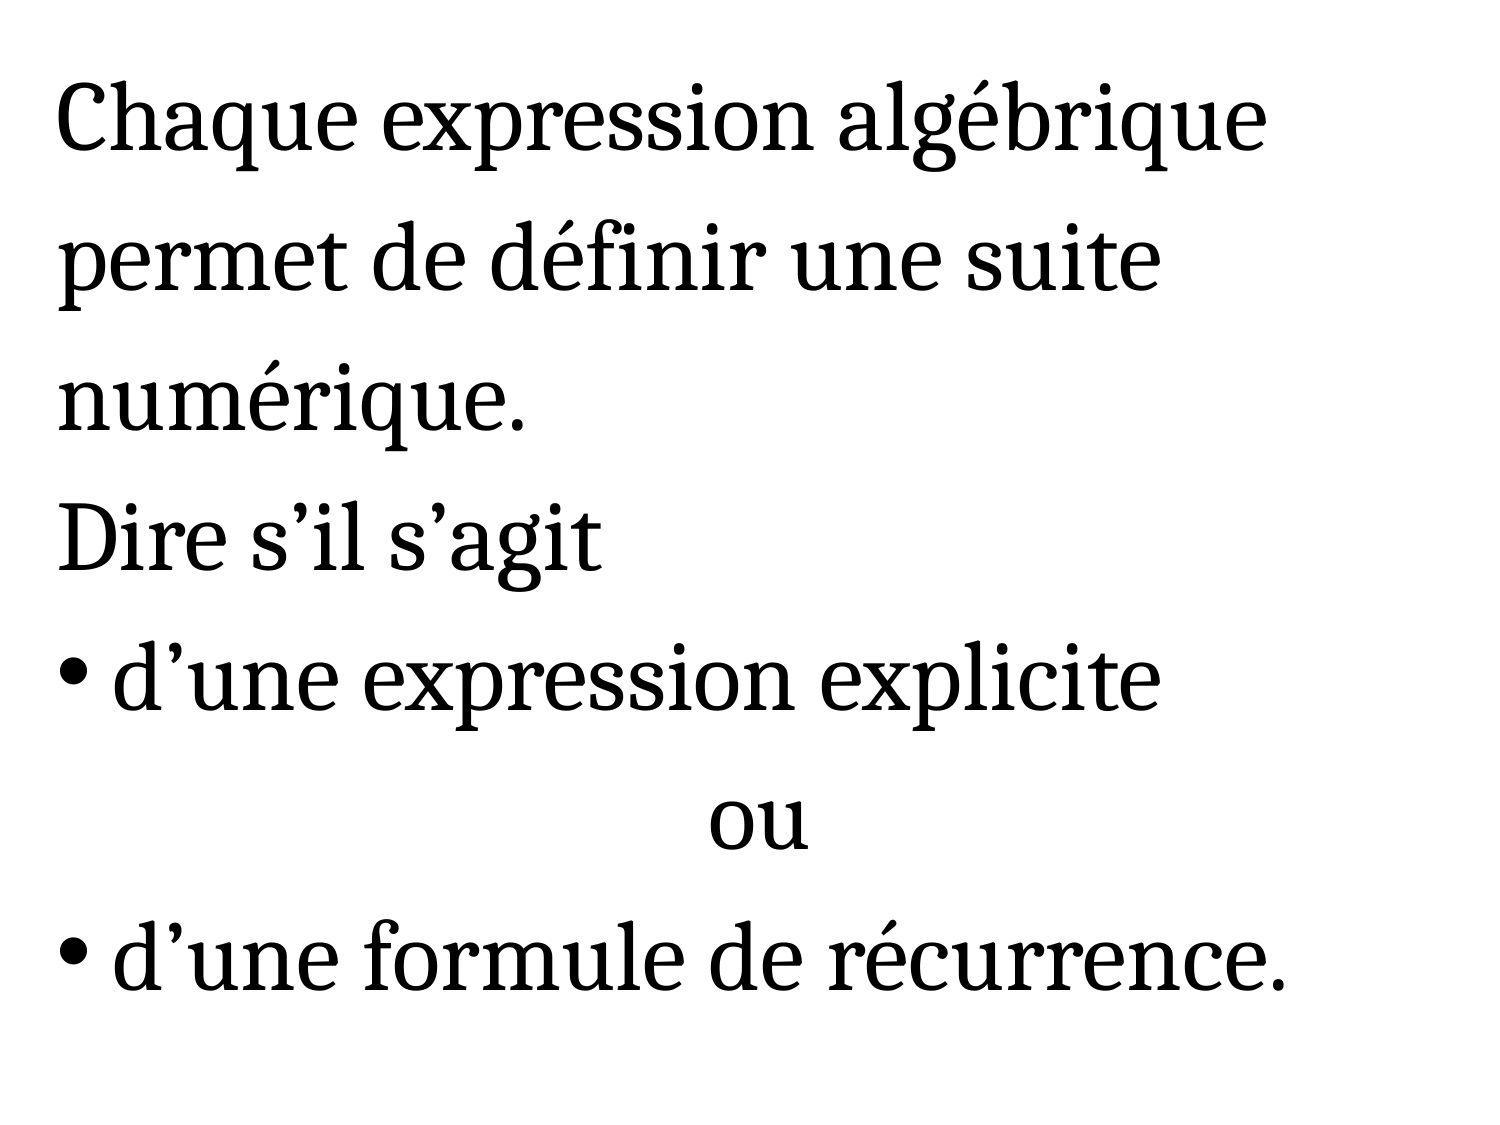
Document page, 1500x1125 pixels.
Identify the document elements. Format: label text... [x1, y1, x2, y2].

list Chaque expression algébrique permet de définir une suite numérique. Dire s’il s’agit d’une expression explicite ou d’une formule de récurrence. [41, 42, 1500, 1125]
